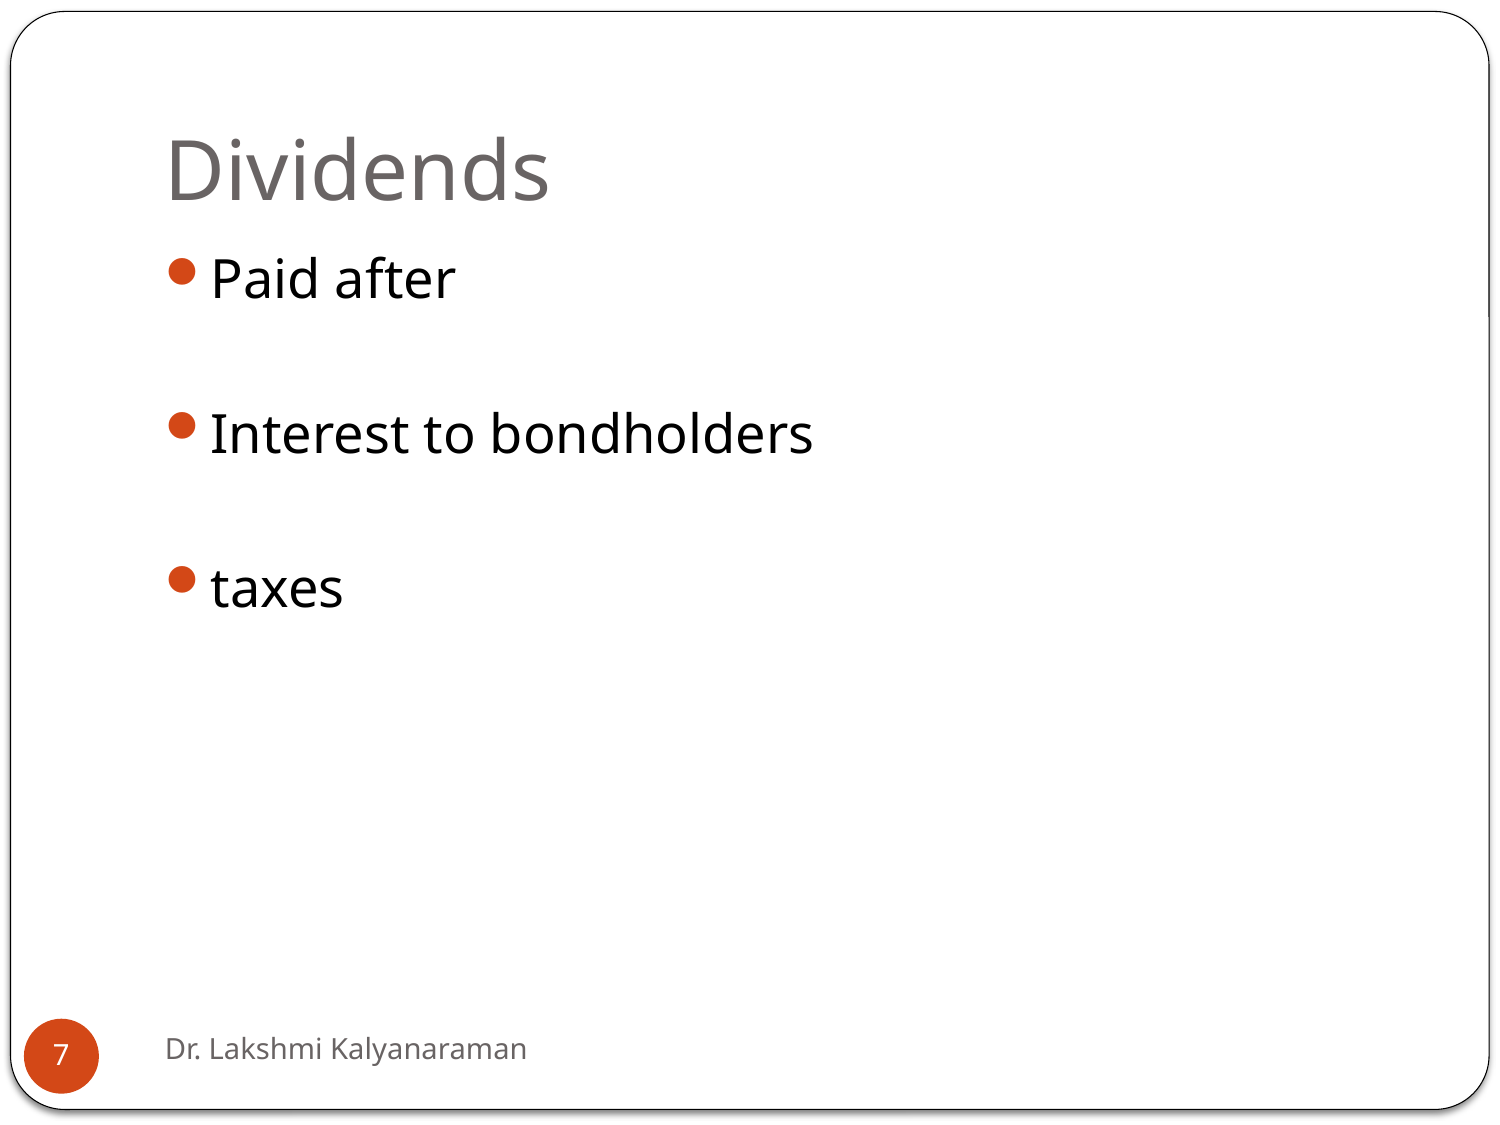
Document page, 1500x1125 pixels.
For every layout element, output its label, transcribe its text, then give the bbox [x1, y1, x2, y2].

list Paid after Interest to bondholders taxes [150, 237, 1425, 988]
slide_number 7 [23, 1018, 99, 1094]
footer Dr. Lakshmi Kalyanaraman [150, 1012, 800, 1088]
title Dividends [150, 45, 1425, 233]
